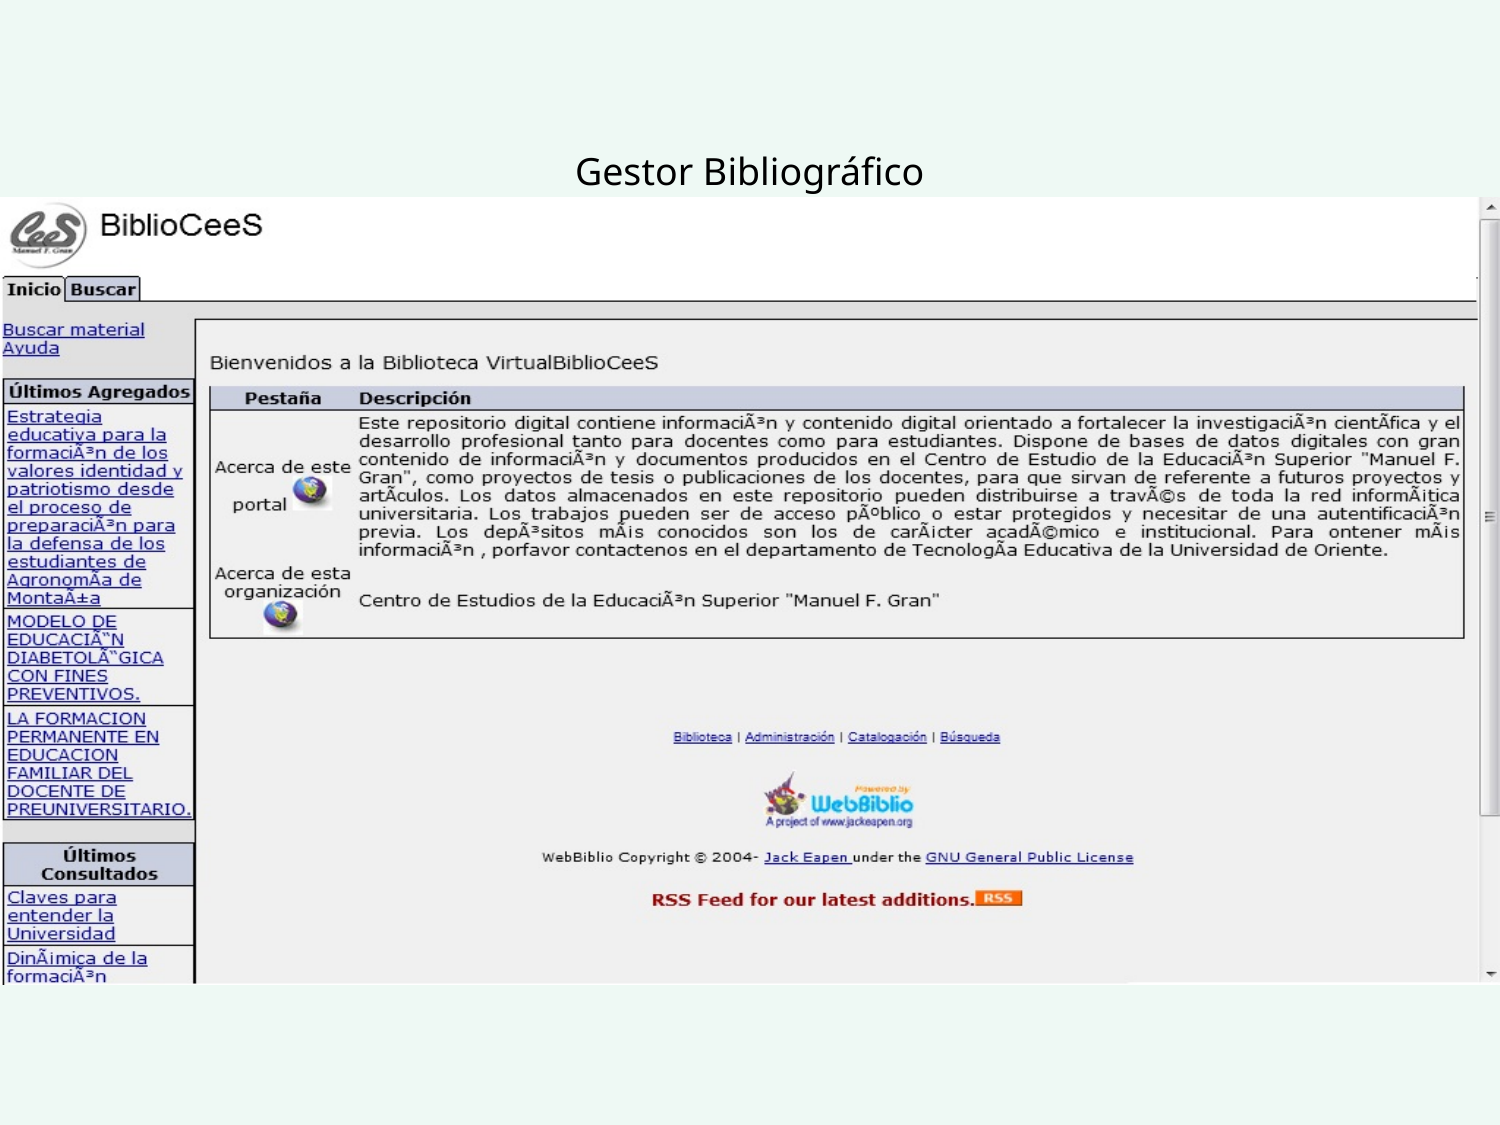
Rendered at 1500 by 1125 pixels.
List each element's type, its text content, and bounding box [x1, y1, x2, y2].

text_box Gestor Bibliográfico [560, 140, 940, 195]
picture [0, 197, 1500, 985]
